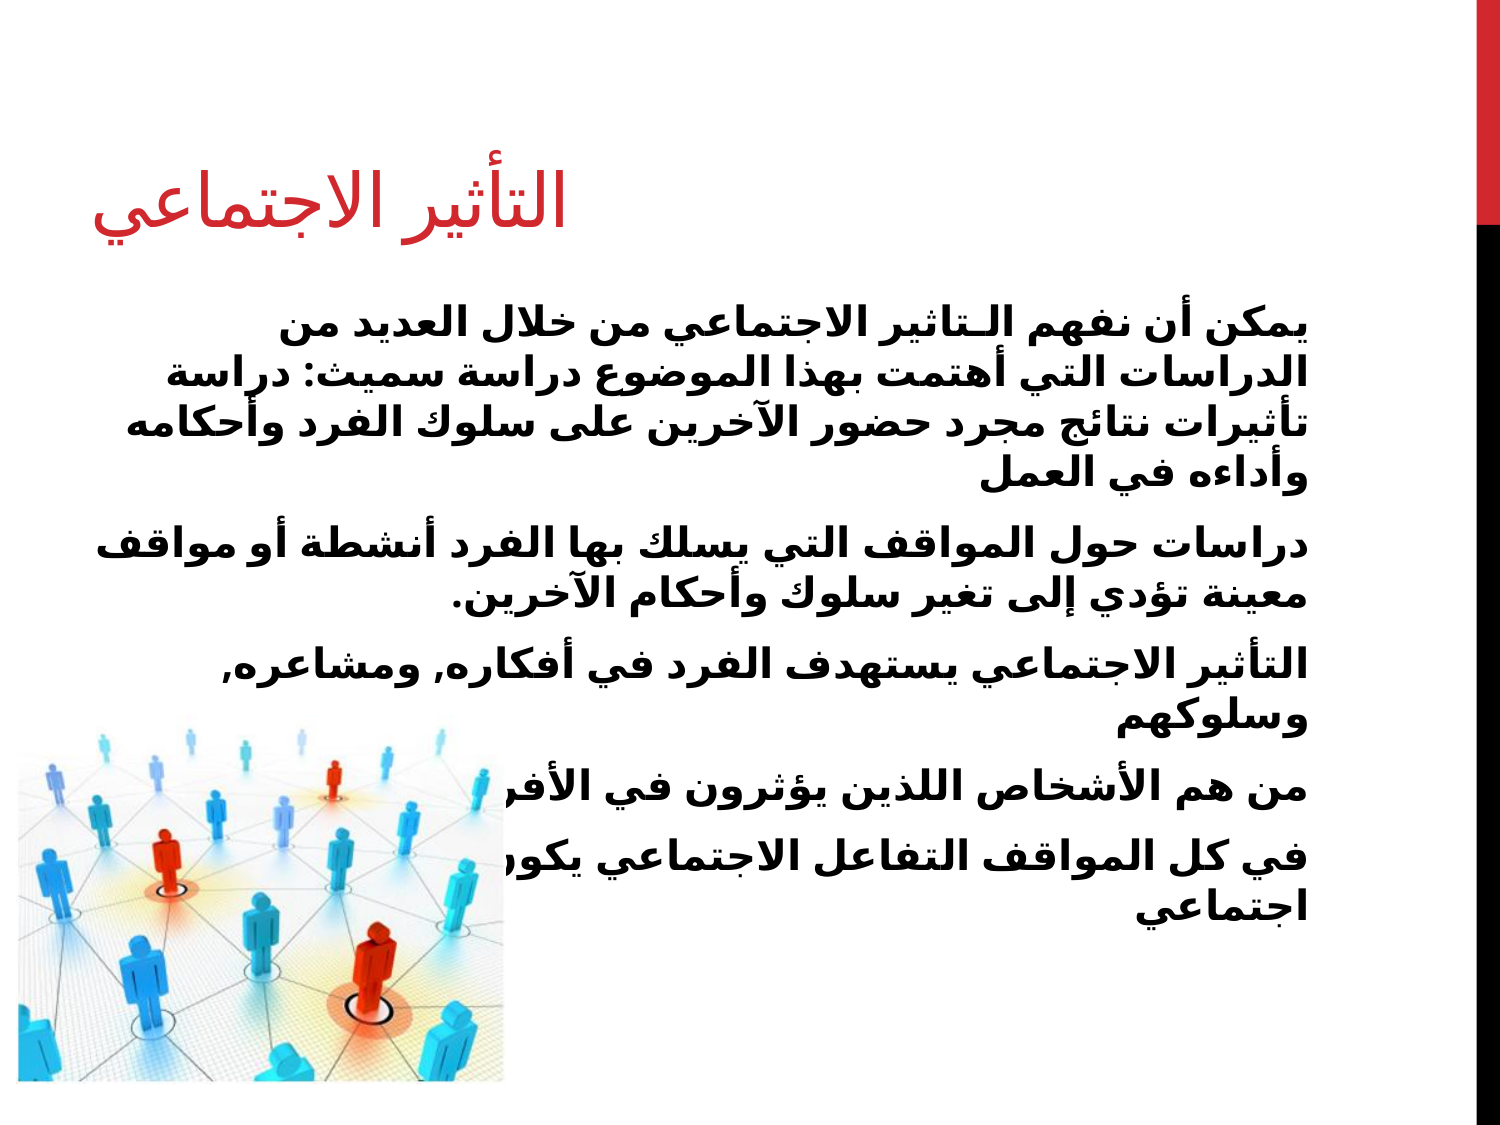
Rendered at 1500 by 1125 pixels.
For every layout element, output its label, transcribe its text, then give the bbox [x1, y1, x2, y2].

picture [16, 715, 507, 1085]
list يمكن أن نفهم الـتاثير الاجتماعي من خلال العديد من الدراسات التي أهتمت بهذا الموضوع دراسة سميث: دراسة تأثيرات نتائج مجرد حضور الآخرين على سلوك الفرد وأحكامه وأداءه في العمل دراسات حول المواقف التي يسلك بها الفرد أنشطة أو مواقف معينة تؤدي إلى تغير سلوك وأحكام الآخرين. التأثير الاجتماعي يستهدف الفرد في أفكاره, ومشاعره, وسلوكهم من هم الأشخاص اللذين يؤثرون في الأفراد؟ في كل المواقف التفاعل الاجتماعي يكون هناك تأثير اجتماعي [75, 287, 1325, 1005]
title التأثير الاجتماعي [75, 25, 1025, 250]
